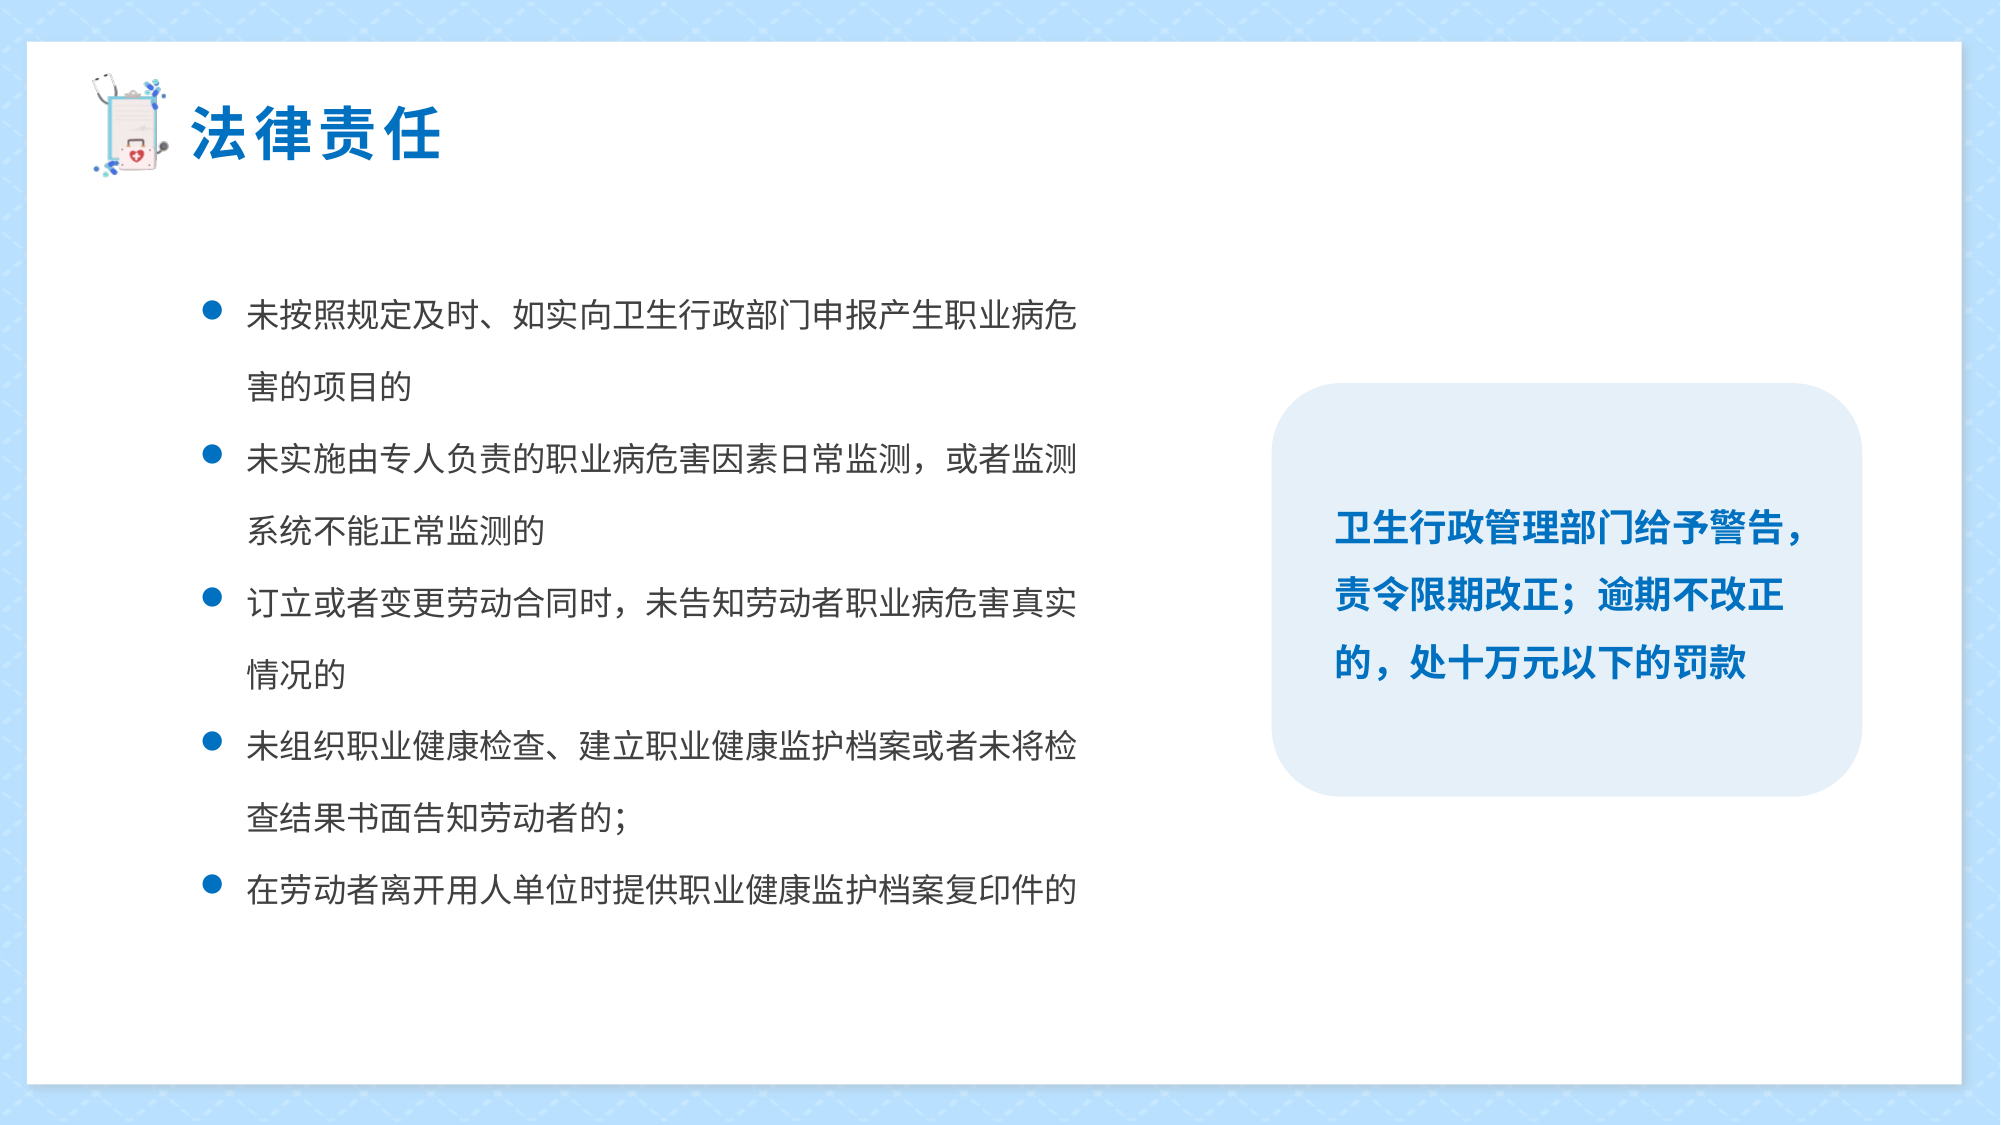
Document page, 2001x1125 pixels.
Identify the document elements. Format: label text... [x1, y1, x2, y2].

picture [0, 0, 2000, 1125]
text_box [66, 66, 507, 194]
text_box 未按照规定及时、如实向卫生行政部门申报产生职业病危害的项目的 未实施由专人负责的职业病危害因素日常监测，或者监测系统不能正常监测的 订立或者变更劳动合同时，未告知劳动者职业病危害真实情况的 未组织职业健康检查、建立职业健康监护档案或者未将检查结果书面告知劳动者的； 在劳动者离开用人单位时提供职业健康监护档案复印件的 [184, 255, 1114, 917]
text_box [1271, 383, 1863, 797]
